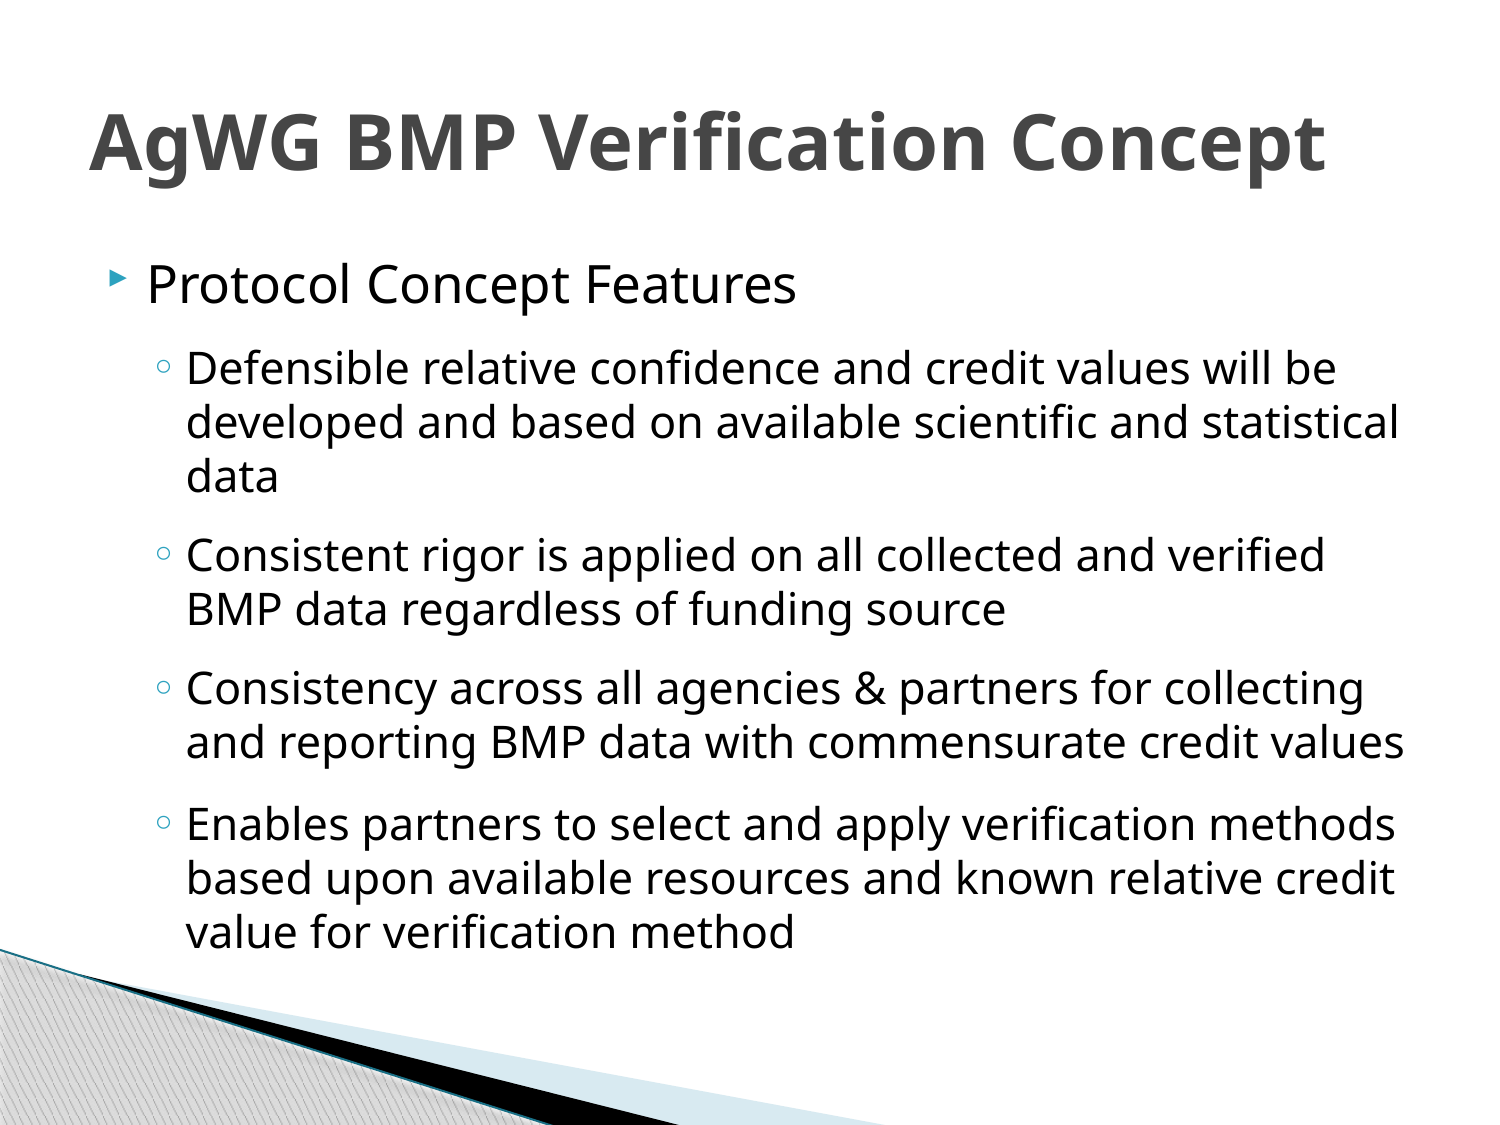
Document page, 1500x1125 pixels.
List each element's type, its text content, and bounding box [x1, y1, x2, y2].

list Protocol Concept Features Defensible relative confidence and credit values will be developed and based on available scientific and statistical data Consistent rigor is applied on all collected and verified BMP data regardless of funding source Consistency across all agencies & partners for collecting and reporting BMP data with commensurate credit values Enables partners to select and apply verification methods based upon available resources and known relative credit value for verification method [75, 243, 1425, 1100]
title AgWG BMP Verification Concept [75, 45, 1425, 233]
